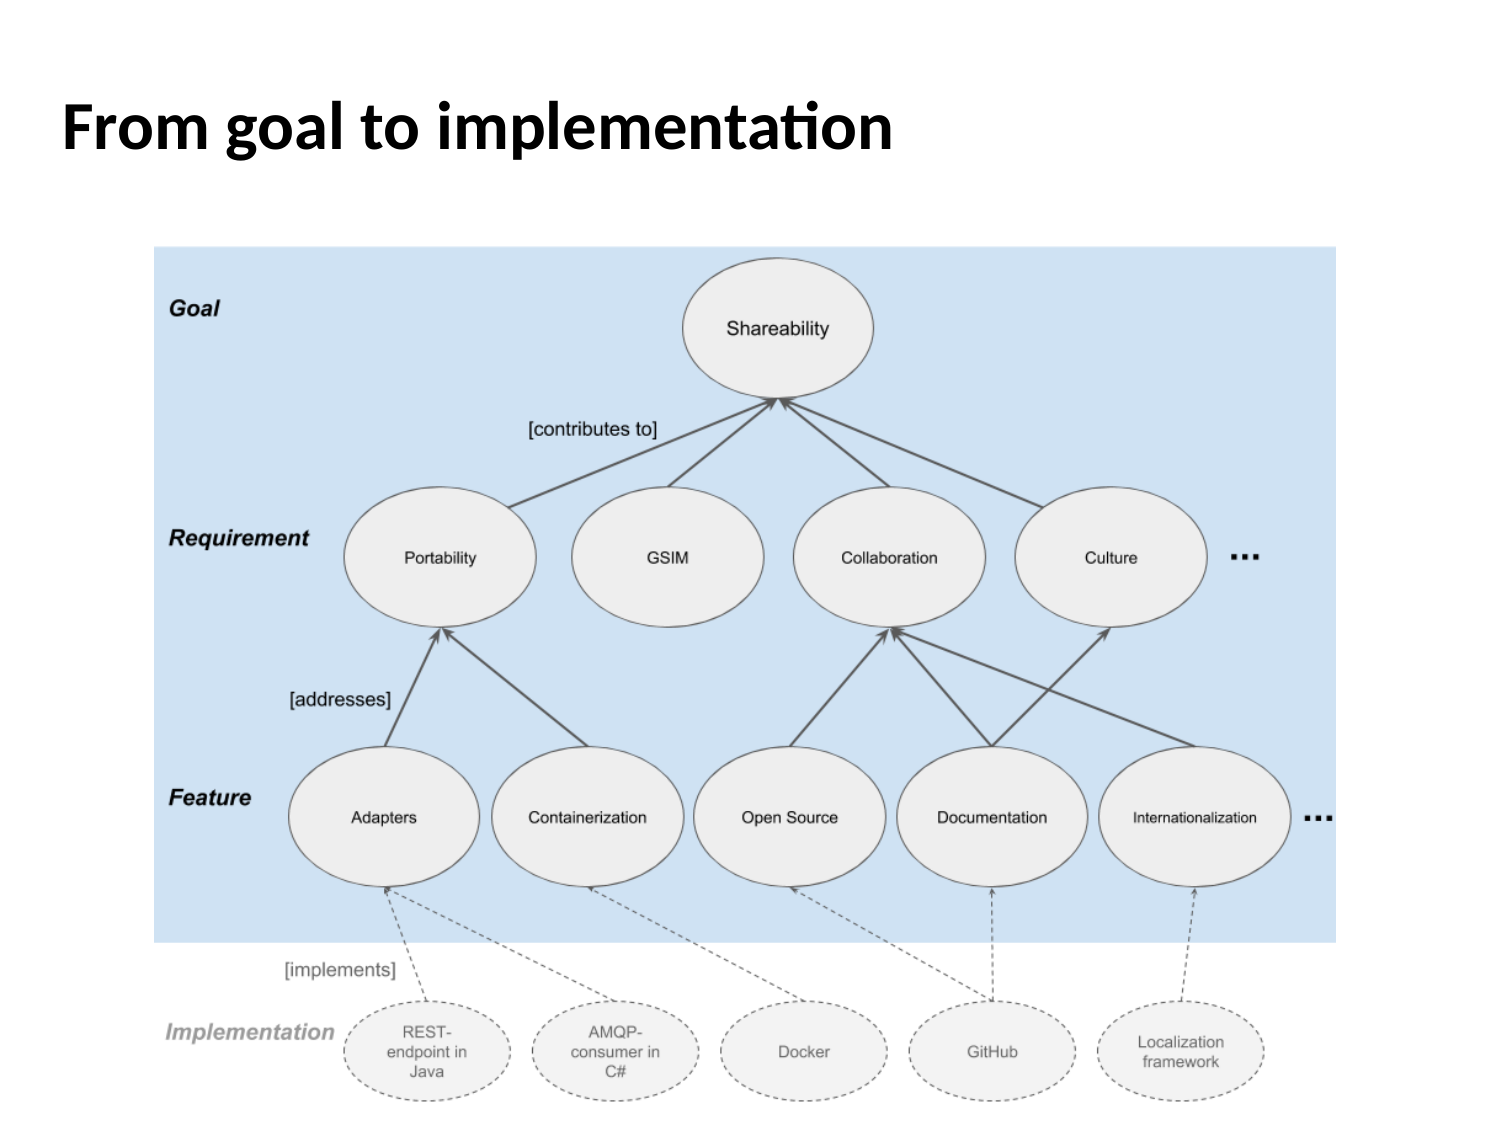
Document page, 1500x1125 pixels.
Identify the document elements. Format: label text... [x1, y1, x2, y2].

title From goal to implementation [51, 64, 1449, 190]
picture [137, 222, 1363, 1125]
